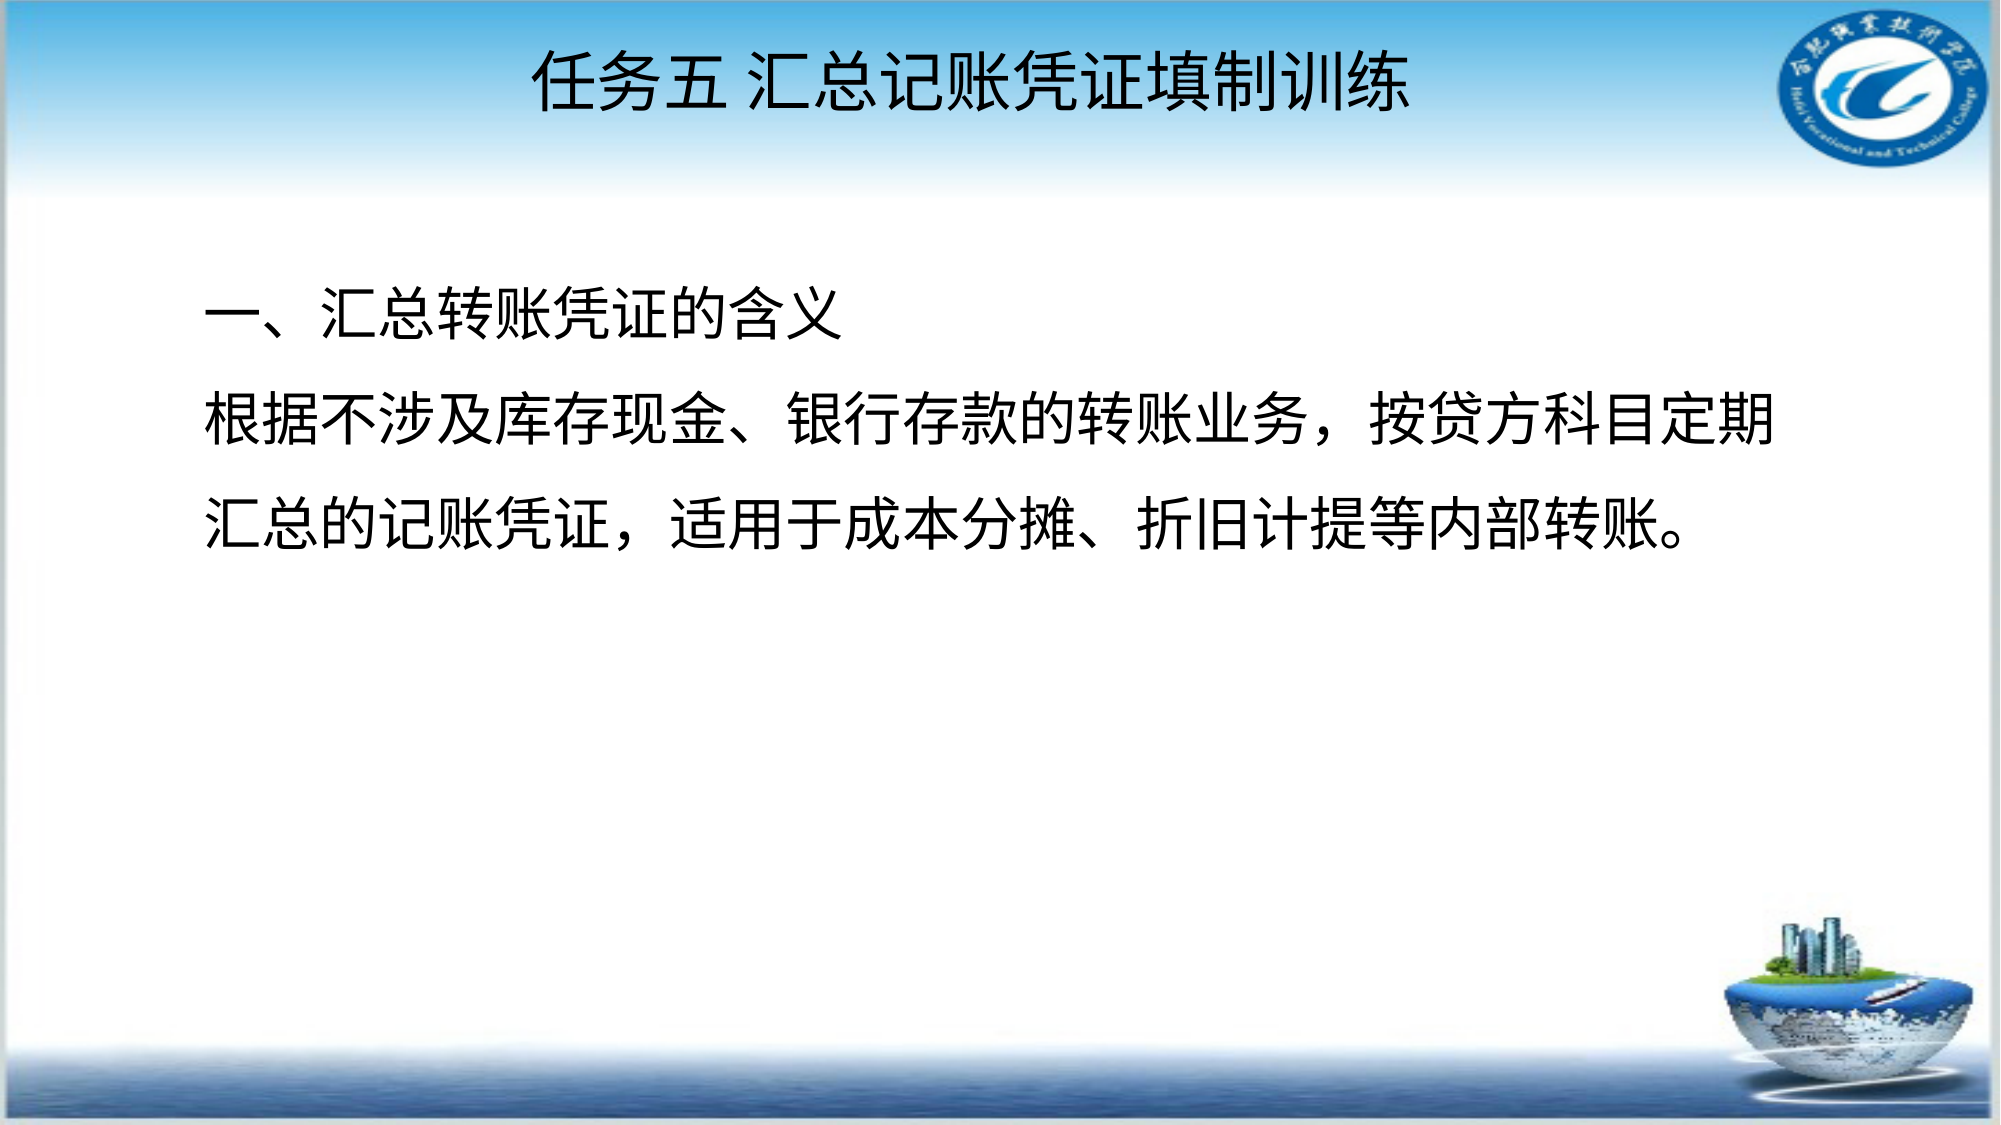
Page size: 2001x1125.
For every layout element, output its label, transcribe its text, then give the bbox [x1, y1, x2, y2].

list 一、汇总转账凭证的含义 根据不涉及库存现金、银行存款的转账业务，按贷方科目定期汇总的记账凭证，适用于成本分摊、折旧计提等内部转账。 [187, 234, 1824, 943]
picture [0, 0, 2001, 1125]
title 任务五 汇总记账凭证填制训练 [296, 59, 1647, 180]
